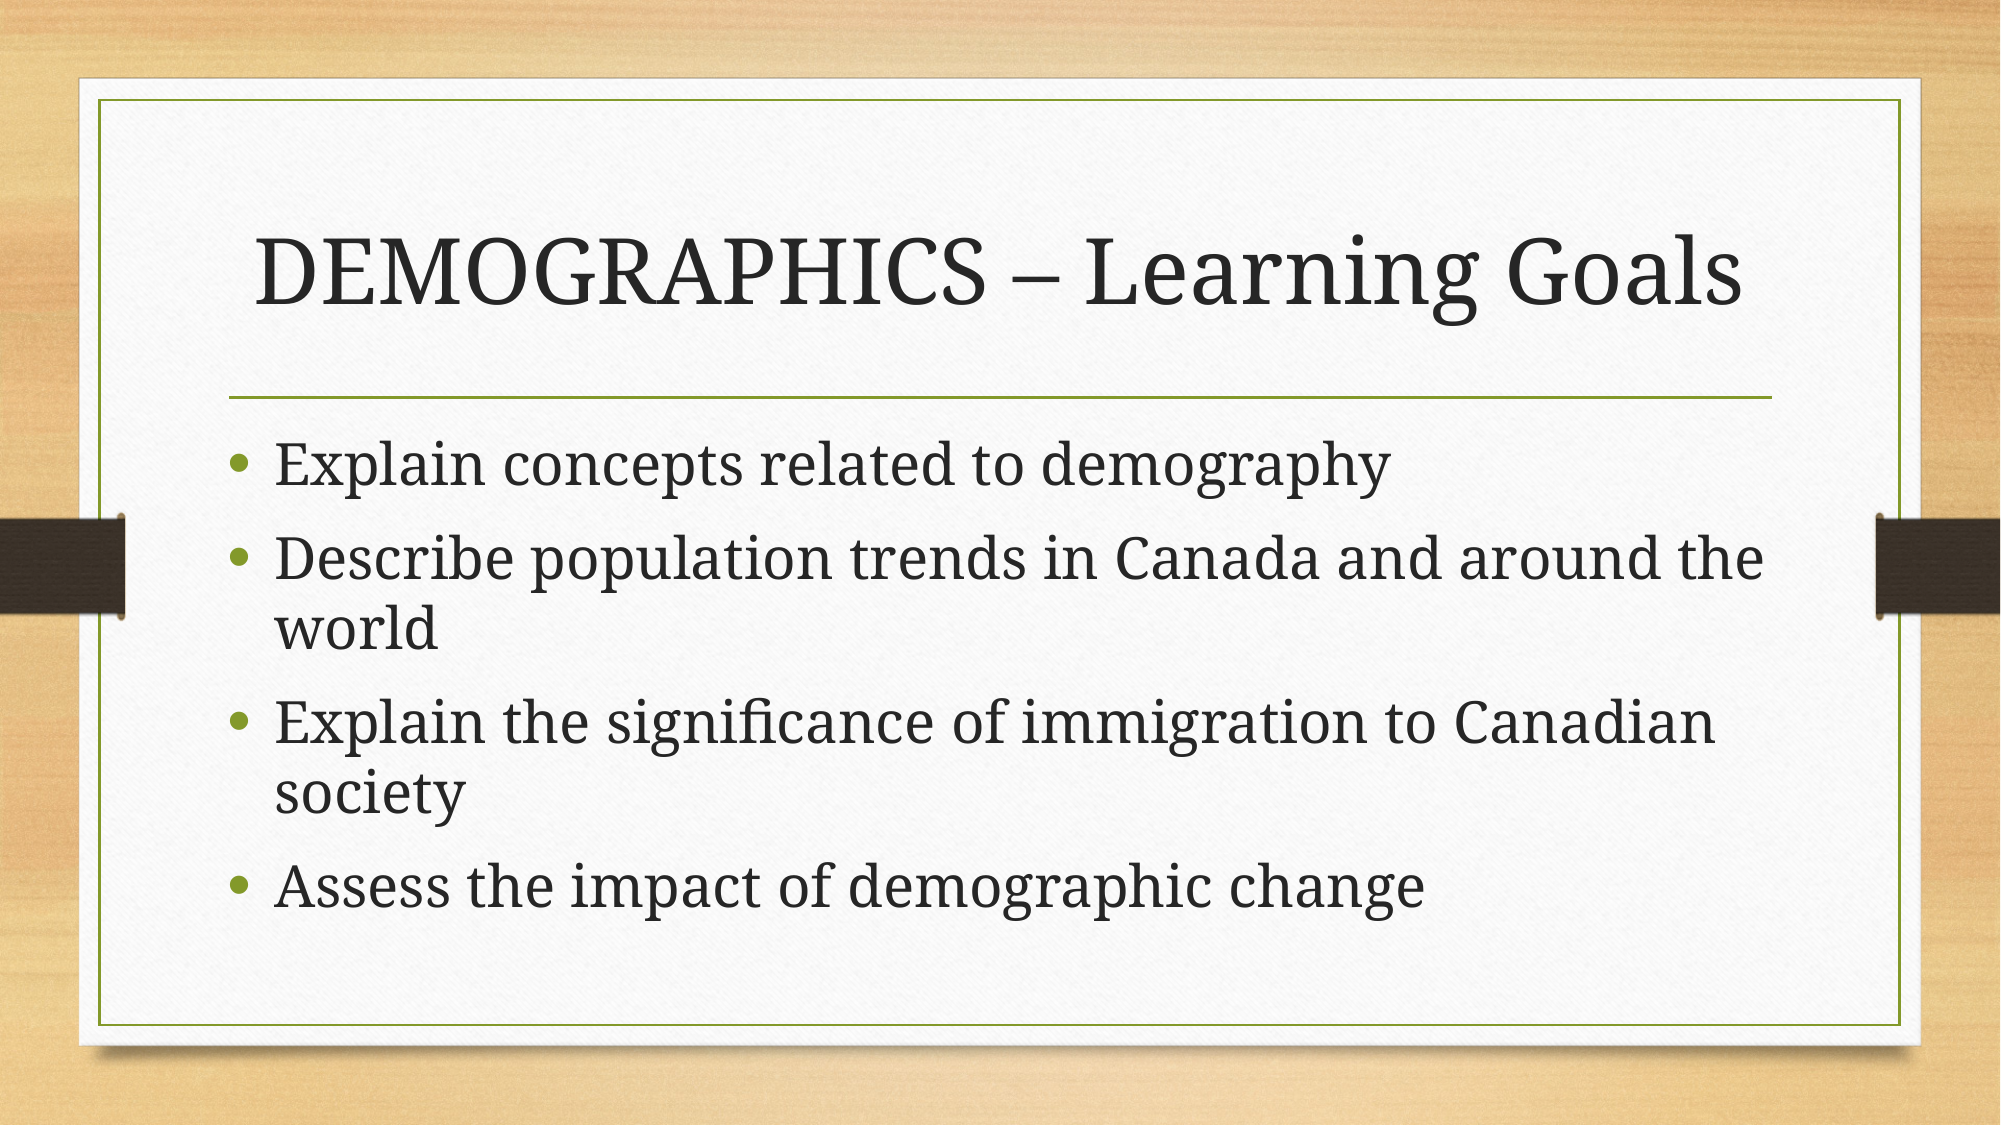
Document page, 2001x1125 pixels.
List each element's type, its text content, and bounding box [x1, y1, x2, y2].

picture [0, 0, 2001, 1125]
list Explain concepts related to demography Describe population trends in Canada and around the world Explain the significance of immigration to Canadian society Assess the impact of demographic change [212, 419, 1788, 964]
title DEMOGRAPHICS – Learning Goals [212, 161, 1788, 375]
